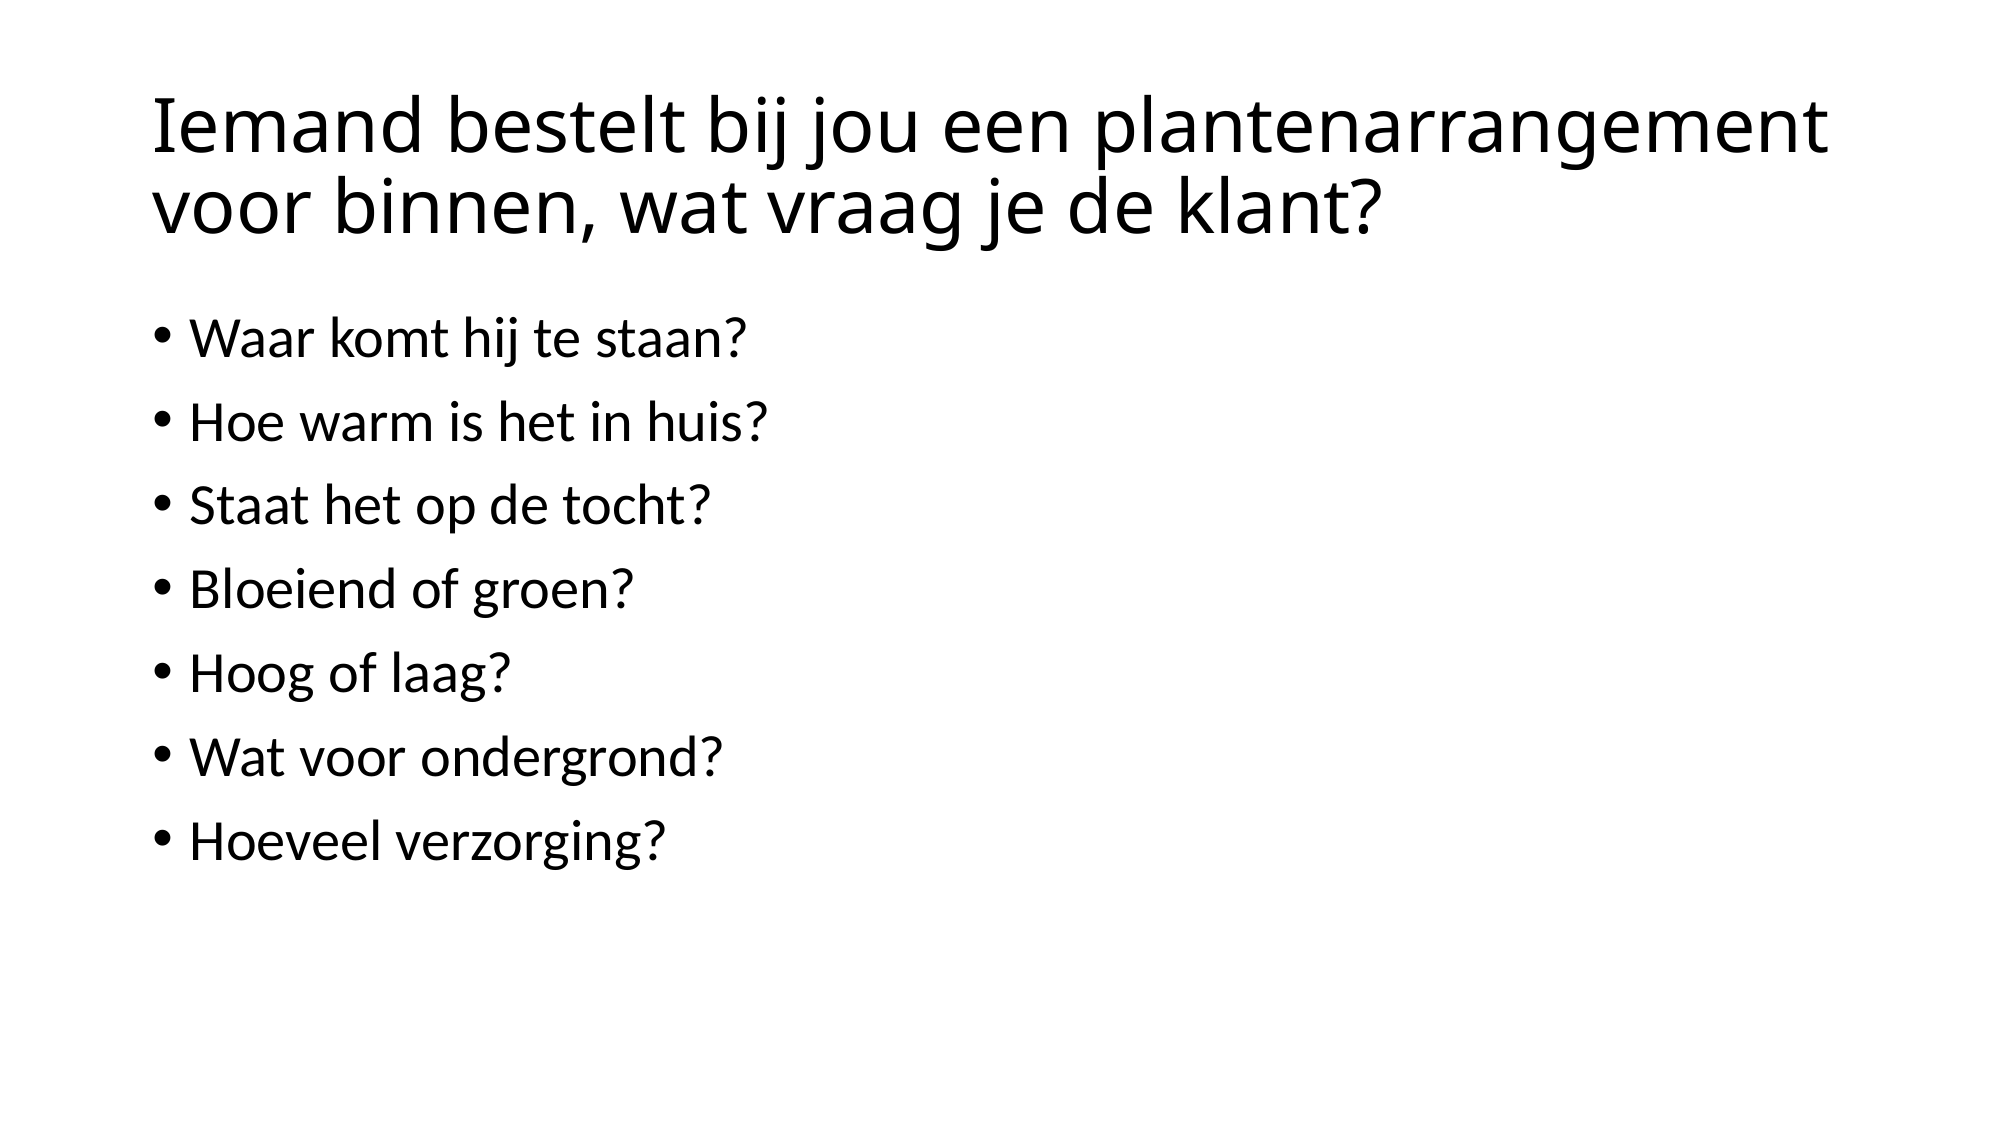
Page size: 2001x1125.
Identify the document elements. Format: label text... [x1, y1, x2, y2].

list Waar komt hij te staan? Hoe warm is het in huis? Staat het op de tocht? Bloeiend of groen? Hoog of laag? Wat voor ondergrond? Hoeveel verzorging? [137, 299, 1863, 1014]
title Iemand bestelt bij jou een plantenarrangement voor binnen, wat vraag je de klant? [137, 59, 1863, 278]
